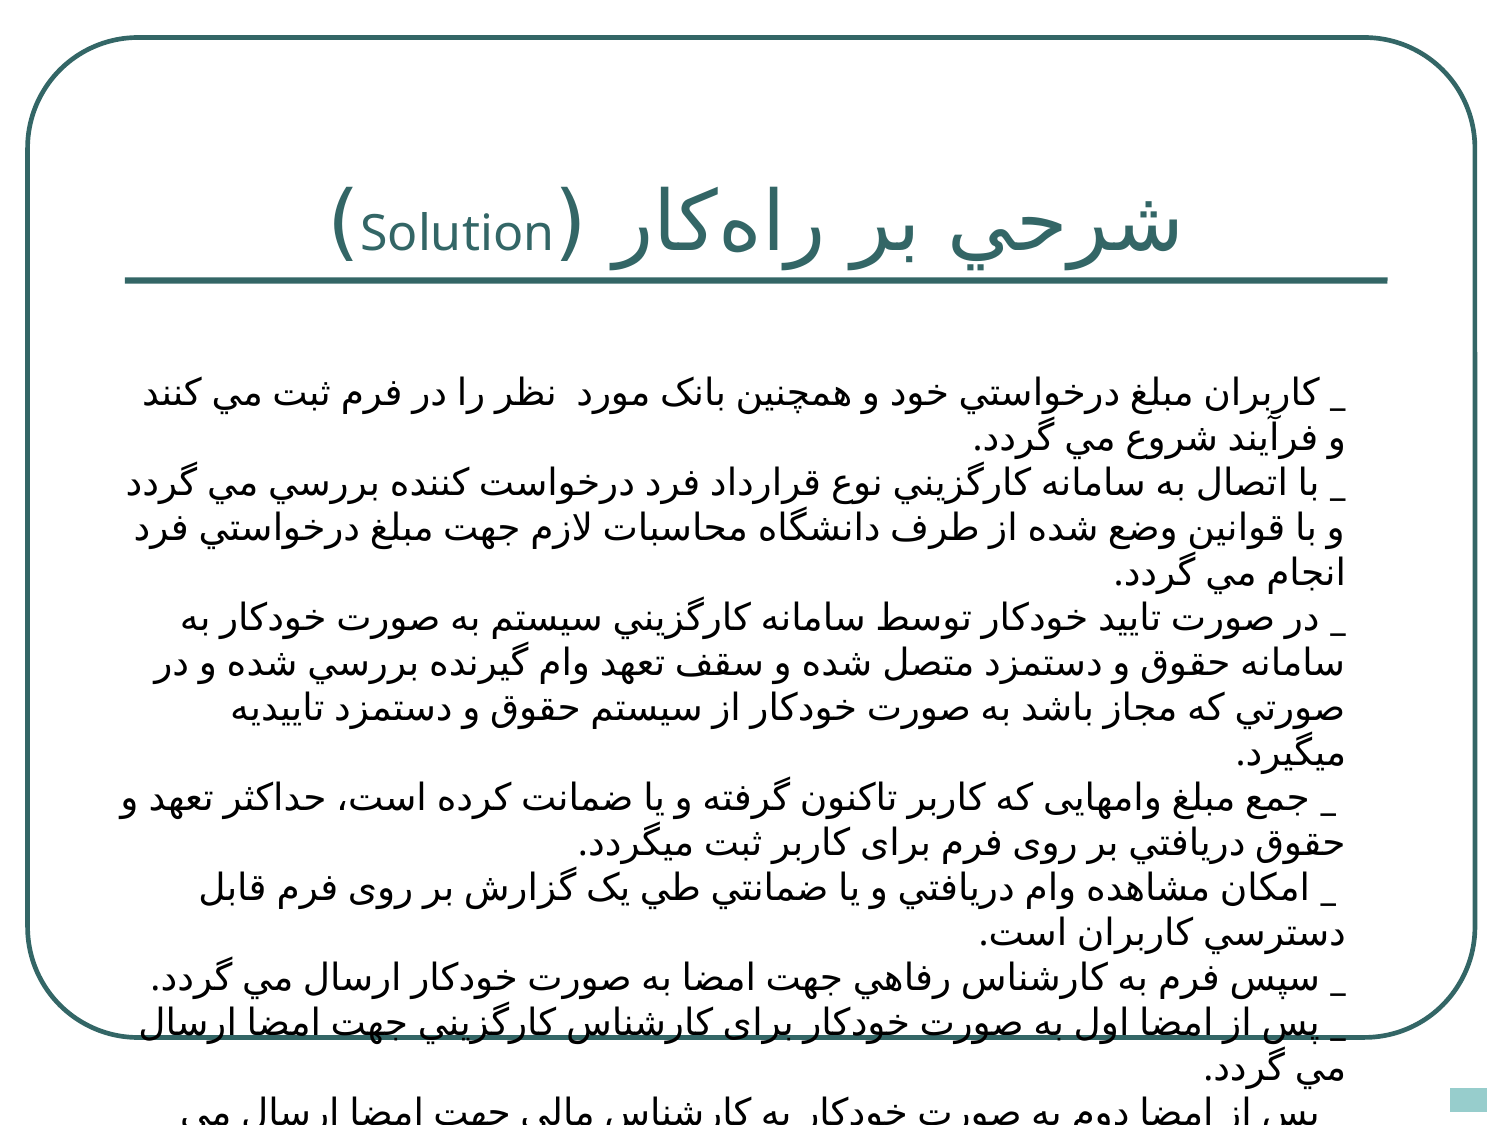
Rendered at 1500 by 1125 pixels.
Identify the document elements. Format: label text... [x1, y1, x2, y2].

title شرحي بر راه‌كار (Solution) [125, 87, 1388, 275]
text_box _ کاربران مبلغ درخواستي خود و همچنين بانک مورد نظر را در فرم ثبت مي کنند و فرآيند شروع مي گردد. _ با اتصال به سامانه کارگزيني نوع قرارداد فرد درخواست کننده بررسي مي گردد و با قوانين وضع شده از طرف دانشگاه محاسبات لازم جهت مبلغ درخواستي فرد انجام مي گردد. _ در صورت تاييد خودکار توسط سامانه کارگزيني سيستم به صورت خودکار به سامانه حقوق و دستمزد متصل شده و سقف تعهد وام گيرنده بررسي شده و در صورتي که مجاز باشد به صورت خودکار از سیستم حقوق و دستمزد تاييدیه ميگیرد. _ جمع مبلغ وامهایی که کاربر تاکنون گرفته و يا ضمانت کرده است، حداکثر تعهد و حقوق دريافتي بر روی فرم برای کاربر ثبت ميگردد. _ امکان مشاهده وام دريافتي و يا ضمانتي طي یک گزارش بر روی فرم قابل دسترسي کاربران است. _ سپس فرم به کارشناس رفاهي جهت امضا به صورت خودکار ارسال مي گردد. _ پس از امضا اول به صورت خودکار برای کارشناس کارگزيني جهت امضا ارسال مي گردد. _ پس از امضا دوم به صورت خودکار به کارشناس مالي جهت امضا ارسال مي گردد. _ پس از امضا سوم و نهايي دو فرم جديد از نوع معرفي به بانک و کسر اقساط صادر ميگردد. فرم کسر اقساط به صورت خودکار به مدیر مالي جهت امضا ارسال مي گردد و پس از امضا مدير مالي پيوست فرم درخواست اصلي مي گردد. _فرم دوم يعني فرم معرفي به بانک با امضا رئيس اداره رفاه به بانک مربوطه به صورت خودکار ارسال مي گردد و همچنين پيوست فرم در خواست مي شود _ در نهايت مبلغ تاييد شده به صورت خودکار در بانک اطلاعاتي حقوق و دستمزد ثبت مي گردد. _ فرم به صورت خودکار در بایگانی سازمان و در پرونده پرسنلي افراد ثبت مي گردد. [101, 360, 1361, 1125]
text_box [1449, 1087, 1488, 1113]
